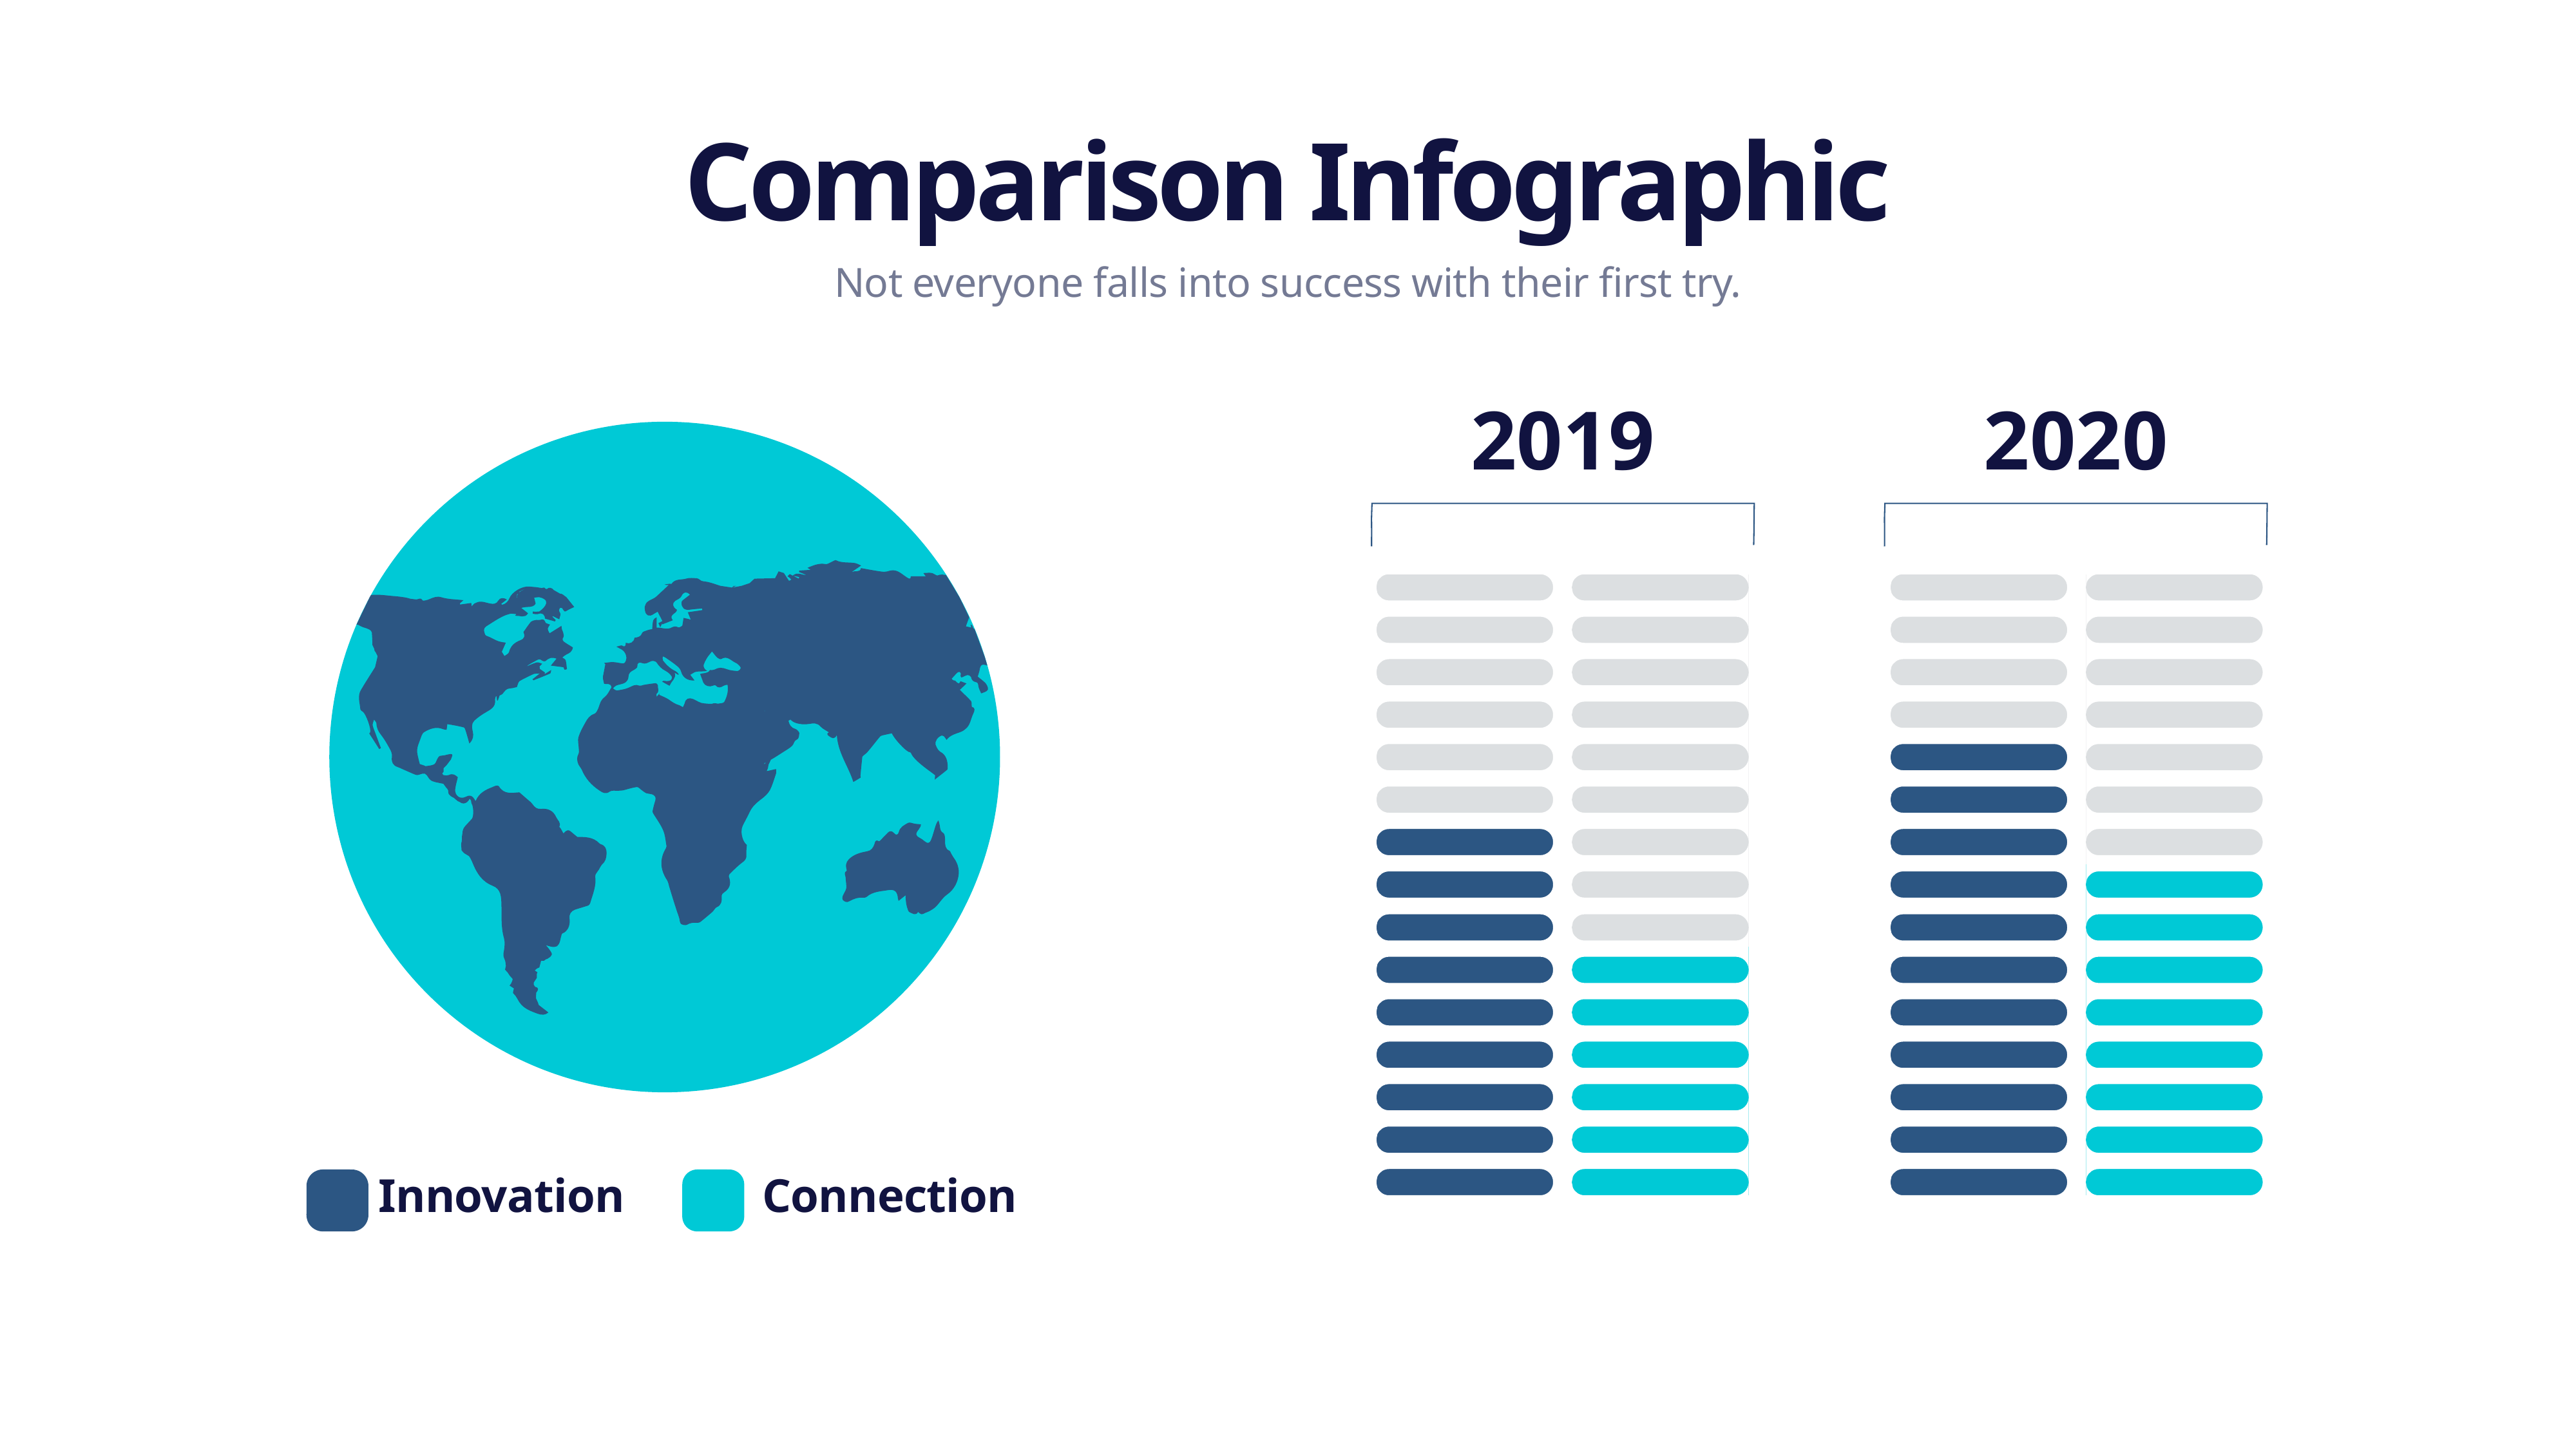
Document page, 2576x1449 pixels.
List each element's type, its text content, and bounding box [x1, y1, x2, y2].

text_box Not everyone falls into success with their first try. [814, 243, 1762, 310]
text_box [682, 1169, 745, 1232]
text_box [356, 586, 607, 1015]
text_box Connection [748, 1170, 1031, 1226]
chart [1572, 574, 1749, 1196]
text_box 2019 [1395, 384, 1730, 491]
chart [1376, 574, 1554, 1196]
text_box Innovation [368, 1170, 635, 1226]
text_box [1371, 502, 1755, 547]
chart [1890, 574, 2068, 1196]
text_box [577, 560, 988, 925]
text_box [1884, 502, 2268, 547]
text_box [329, 421, 1000, 1093]
chart [2086, 574, 2263, 1196]
text_box [306, 1169, 368, 1232]
text_box 2020 [1909, 384, 2243, 491]
text_box Comparison Infographic [675, 111, 1901, 247]
